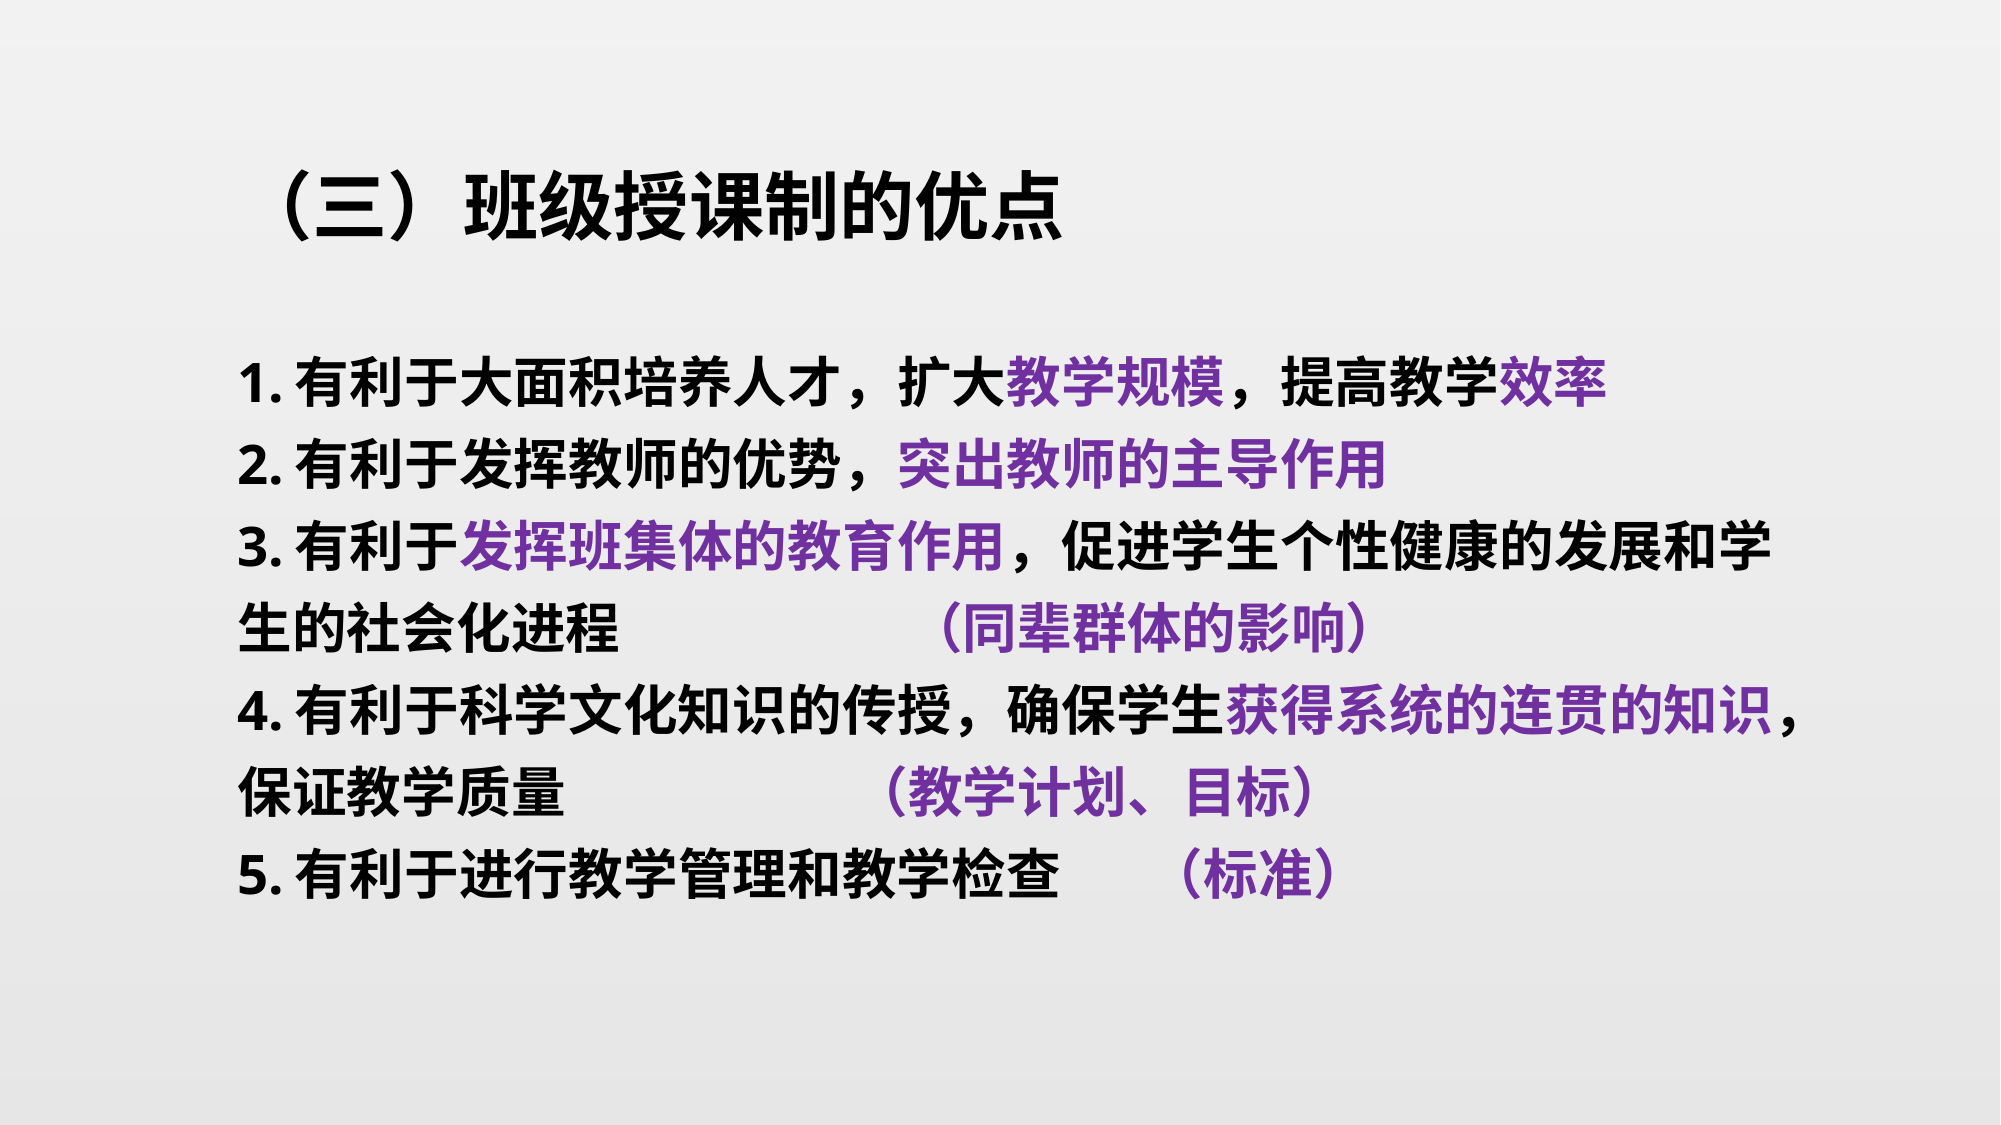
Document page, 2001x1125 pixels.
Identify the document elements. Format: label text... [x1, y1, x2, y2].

list （三）班级授课制的优点 1.有利于大面积培养人才，扩大教学规模，提高教学效率 2.有利于发挥教师的优势，突出教师的主导作用 3.有利于发挥班集体的教育作用，促进学生个性健康的发展和学生的社会化进程 （同辈群体的影响） 4.有利于科学文化知识的传授，确保学生获得系统的连贯的知识，保证教学质量 （教学计划、目标） 5.有利于进行教学管理和教学检查 （标准） [217, 126, 1799, 933]
